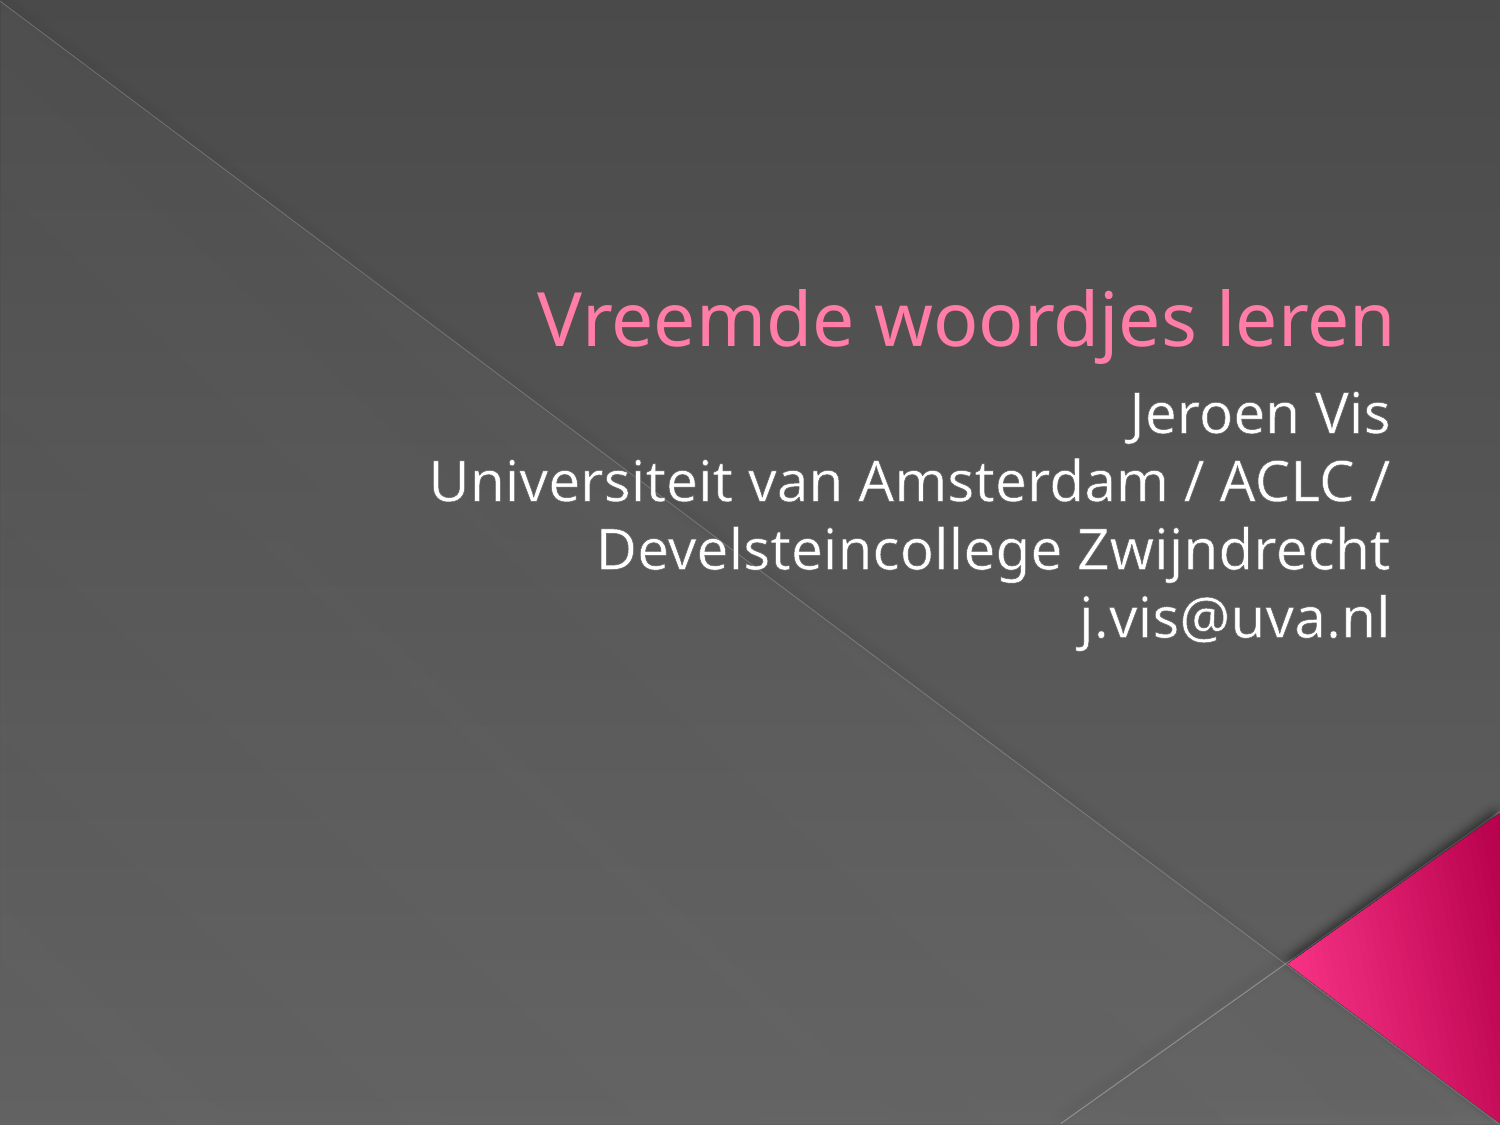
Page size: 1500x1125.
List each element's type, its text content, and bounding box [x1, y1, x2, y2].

title Vreemde woordjes leren [88, 127, 1412, 369]
subtitle Jeroen Vis Universiteit van Amsterdam / ACLC / Develsteincollege Zwijndrecht j.vis@uva.nl [88, 369, 1412, 657]
